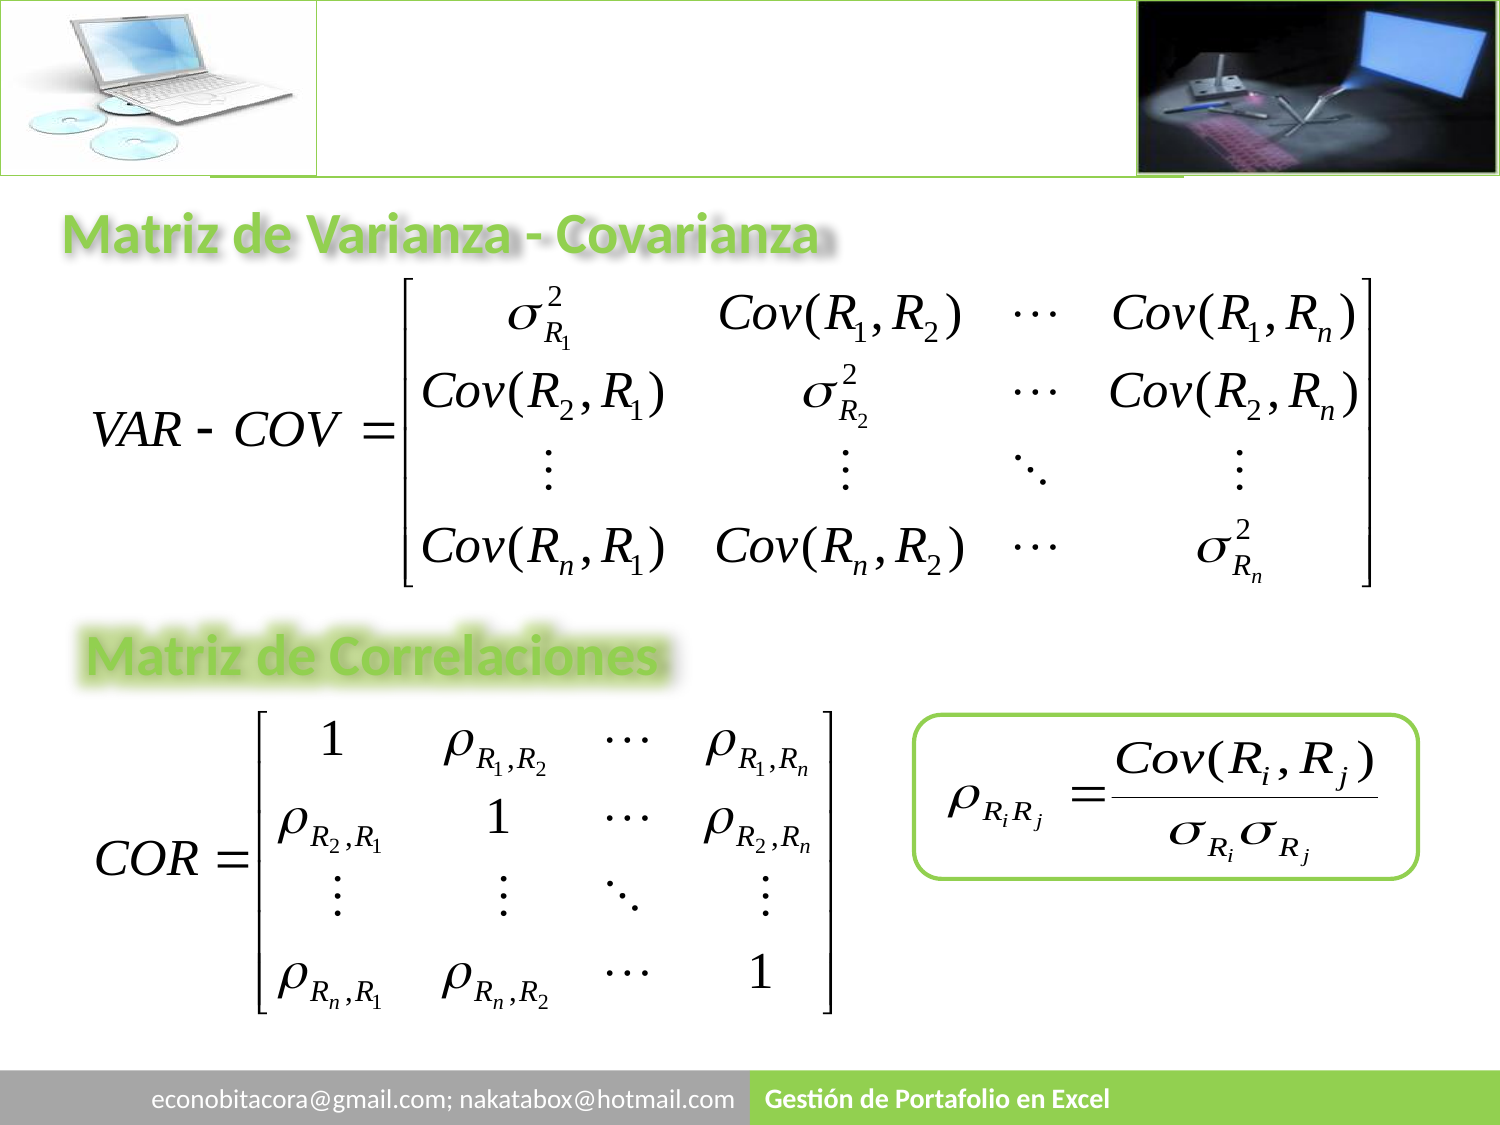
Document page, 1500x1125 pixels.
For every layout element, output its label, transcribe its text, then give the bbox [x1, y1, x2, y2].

picture [0, 0, 317, 177]
text_box [318, 0, 1134, 178]
text_box econobitacora@gmail.com; nakatabox@hotmail.com [0, 1070, 749, 1125]
text_box Gestión de Portafolio en Excel [749, 1070, 1500, 1125]
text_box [86, 702, 854, 1023]
subtitle Matriz de Varianza - Covarianza [46, 187, 891, 270]
picture [1136, 0, 1500, 177]
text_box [937, 726, 1390, 880]
text_box Matriz de Correlaciones [70, 609, 692, 692]
text_box [911, 712, 1421, 881]
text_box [86, 269, 1390, 598]
